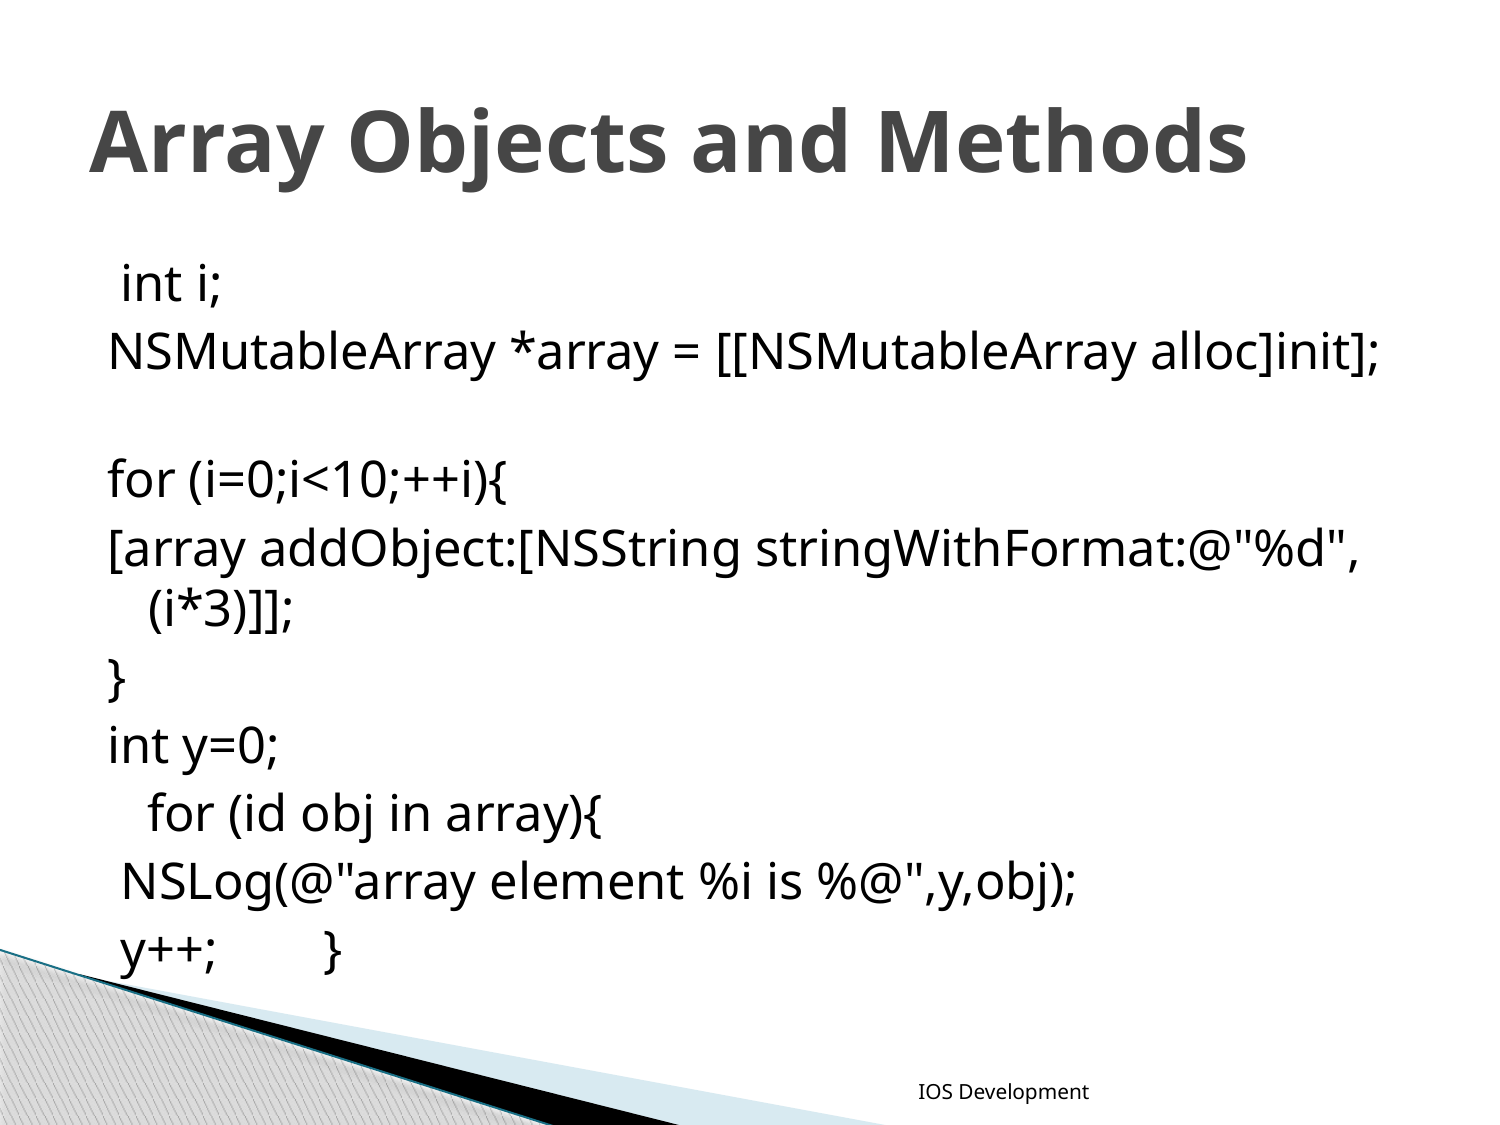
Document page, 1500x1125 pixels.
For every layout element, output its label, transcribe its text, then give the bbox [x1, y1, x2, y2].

footer IOS Development [718, 1051, 1105, 1112]
title Array Objects and Methods [75, 45, 1425, 233]
list int i; NSMutableArray *array = [[NSMutableArray alloc]init]; for (i=0;i<10;++i){ [array addObject:[NSString stringWithFormat:@"%d", (i*3)]]; } int y=0; for (id obj in array){ NSLog(@"array element %i is %@",y,obj); y++; } [75, 243, 1425, 986]
